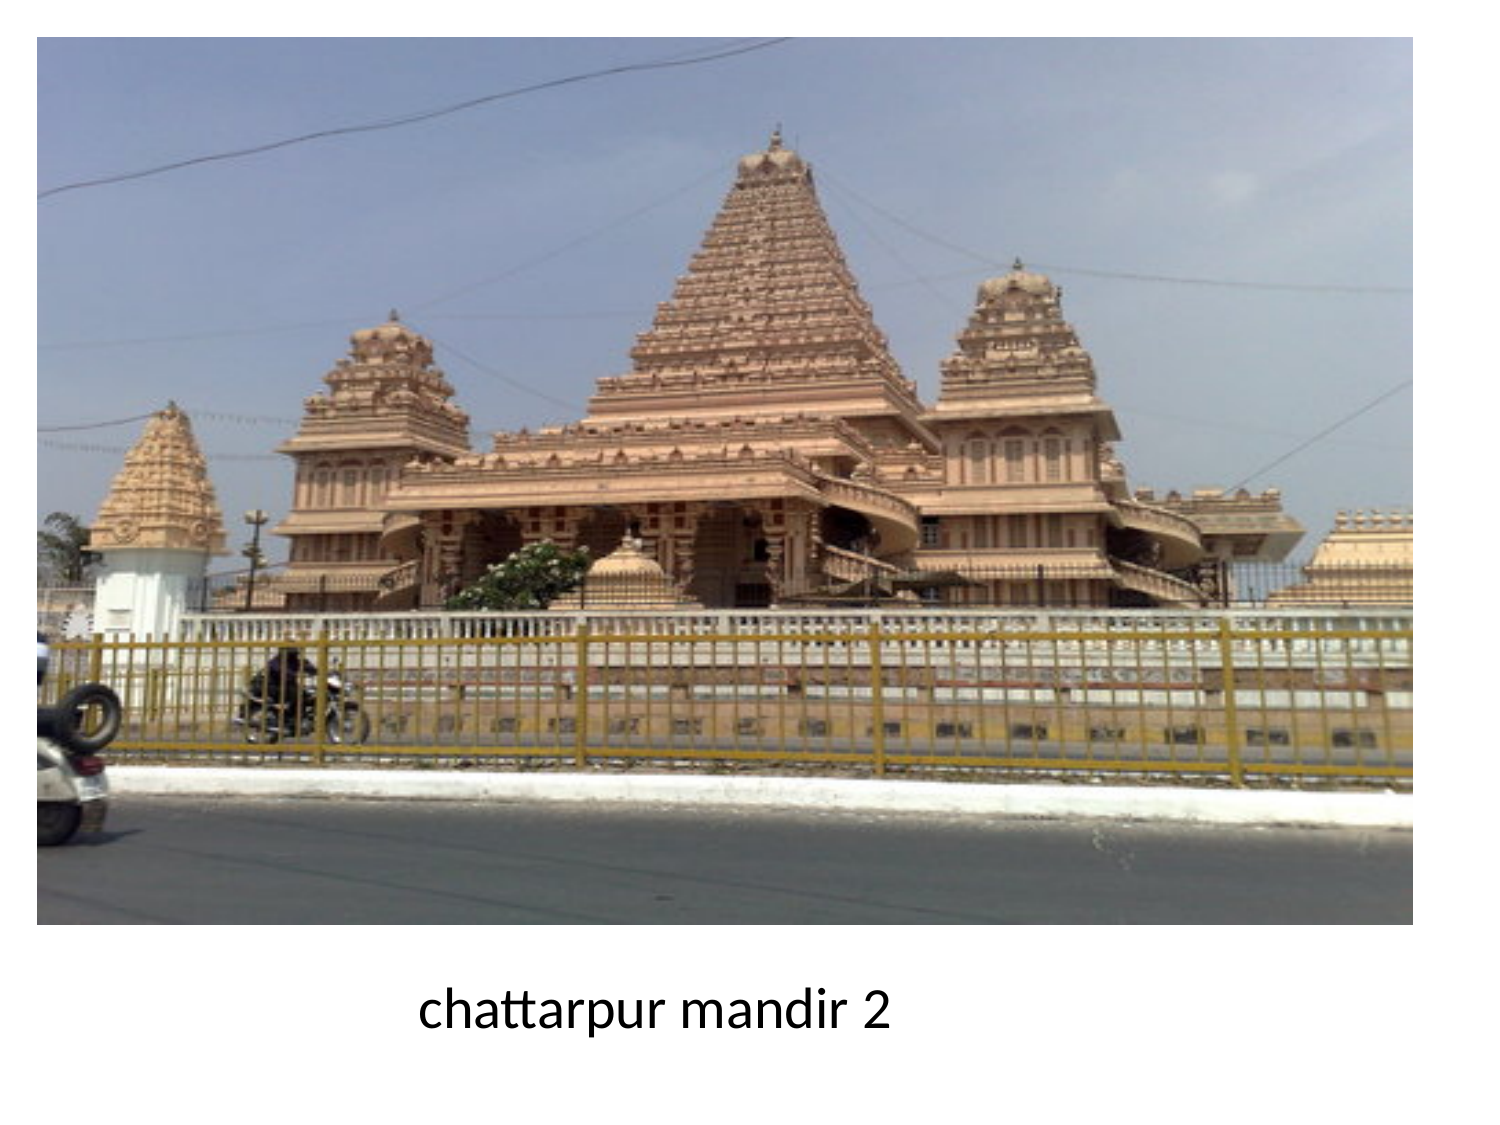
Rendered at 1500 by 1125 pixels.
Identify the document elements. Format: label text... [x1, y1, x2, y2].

picture [37, 37, 1413, 926]
text_box chattarpur mandir 2 [403, 962, 907, 1048]
